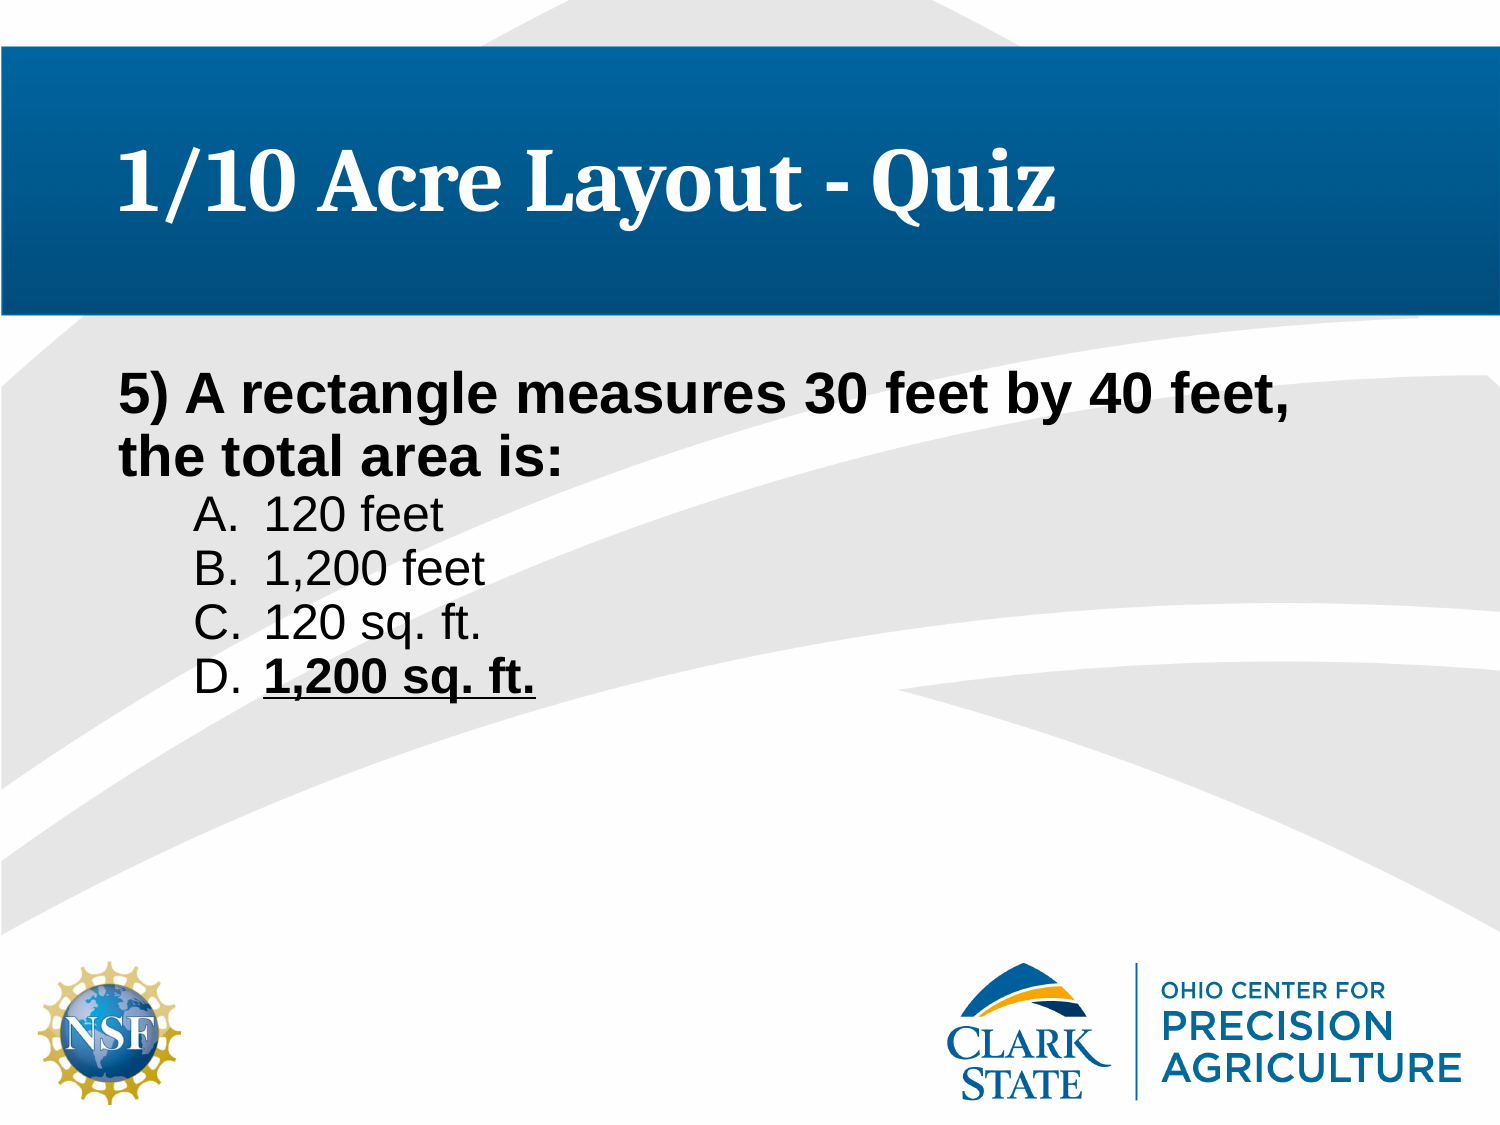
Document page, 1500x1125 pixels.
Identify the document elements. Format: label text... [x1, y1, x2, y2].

title 1/10 Acre Layout - Quiz [103, 50, 1397, 313]
picture [0, 0, 1500, 1125]
list 5) A rectangle measures 30 feet by 40 feet, the total area is: 120 feet 1,200 feet 120 sq. ft. 1,200 sq. ft. [103, 355, 1397, 897]
picture [4, 49, 1500, 313]
